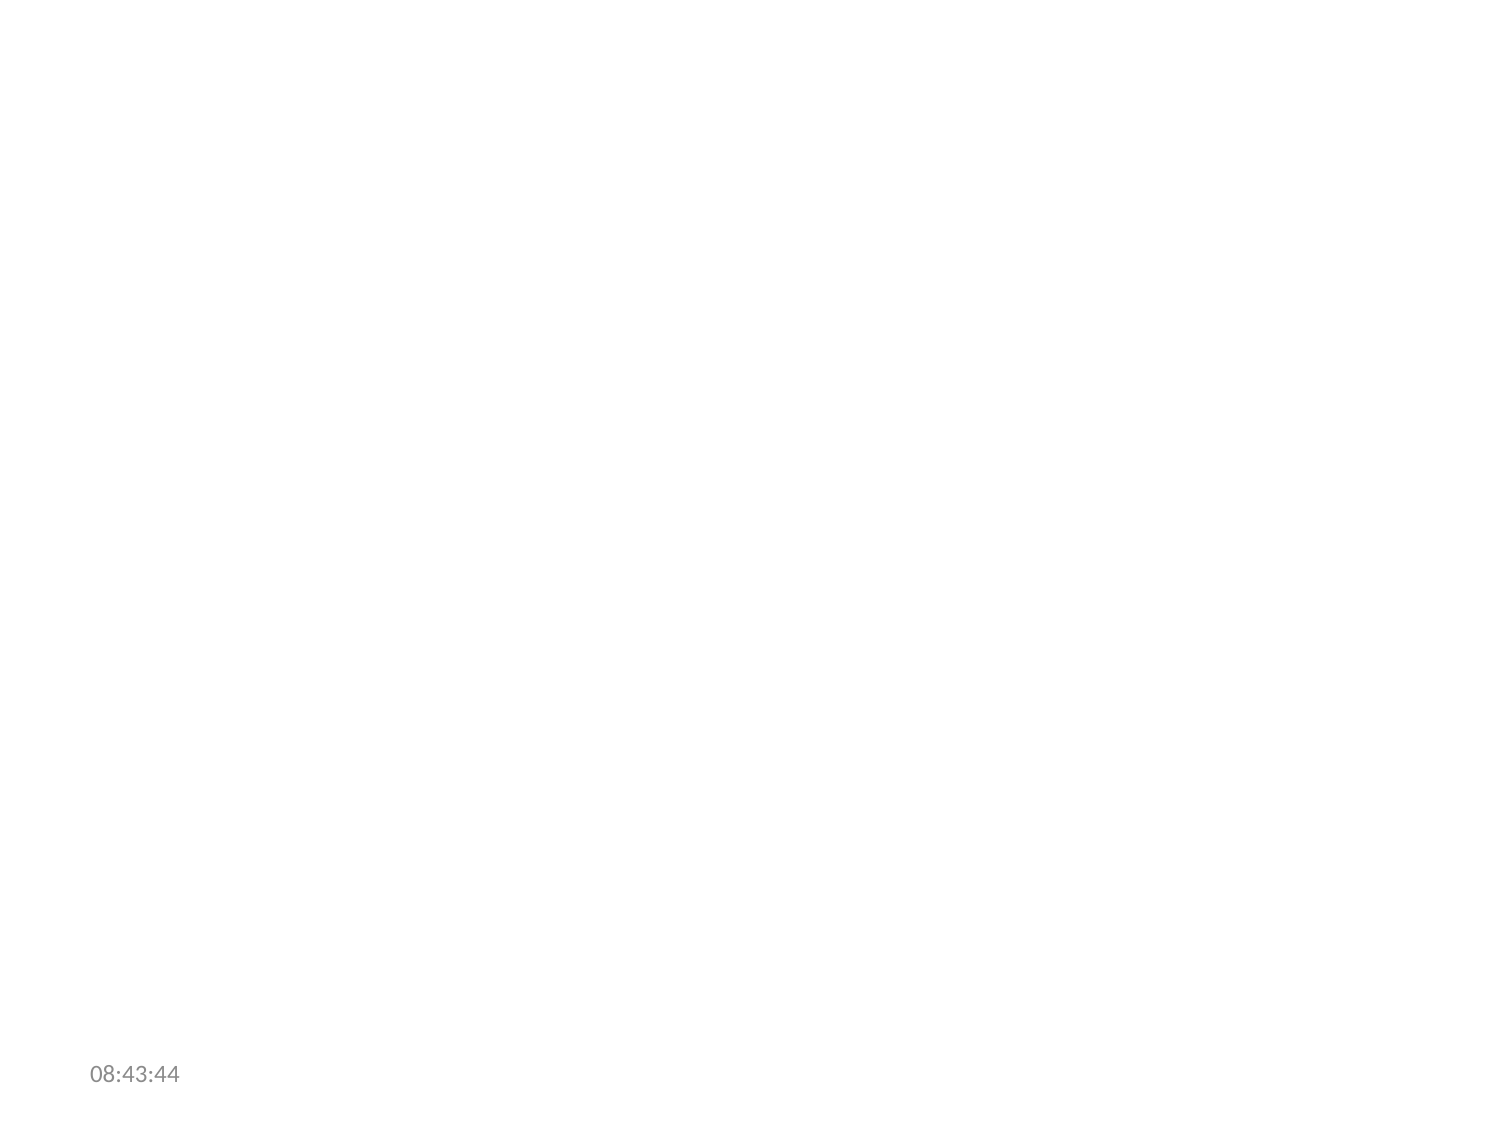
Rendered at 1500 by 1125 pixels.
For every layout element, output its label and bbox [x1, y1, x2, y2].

slide_number [75, 1042, 425, 1103]
